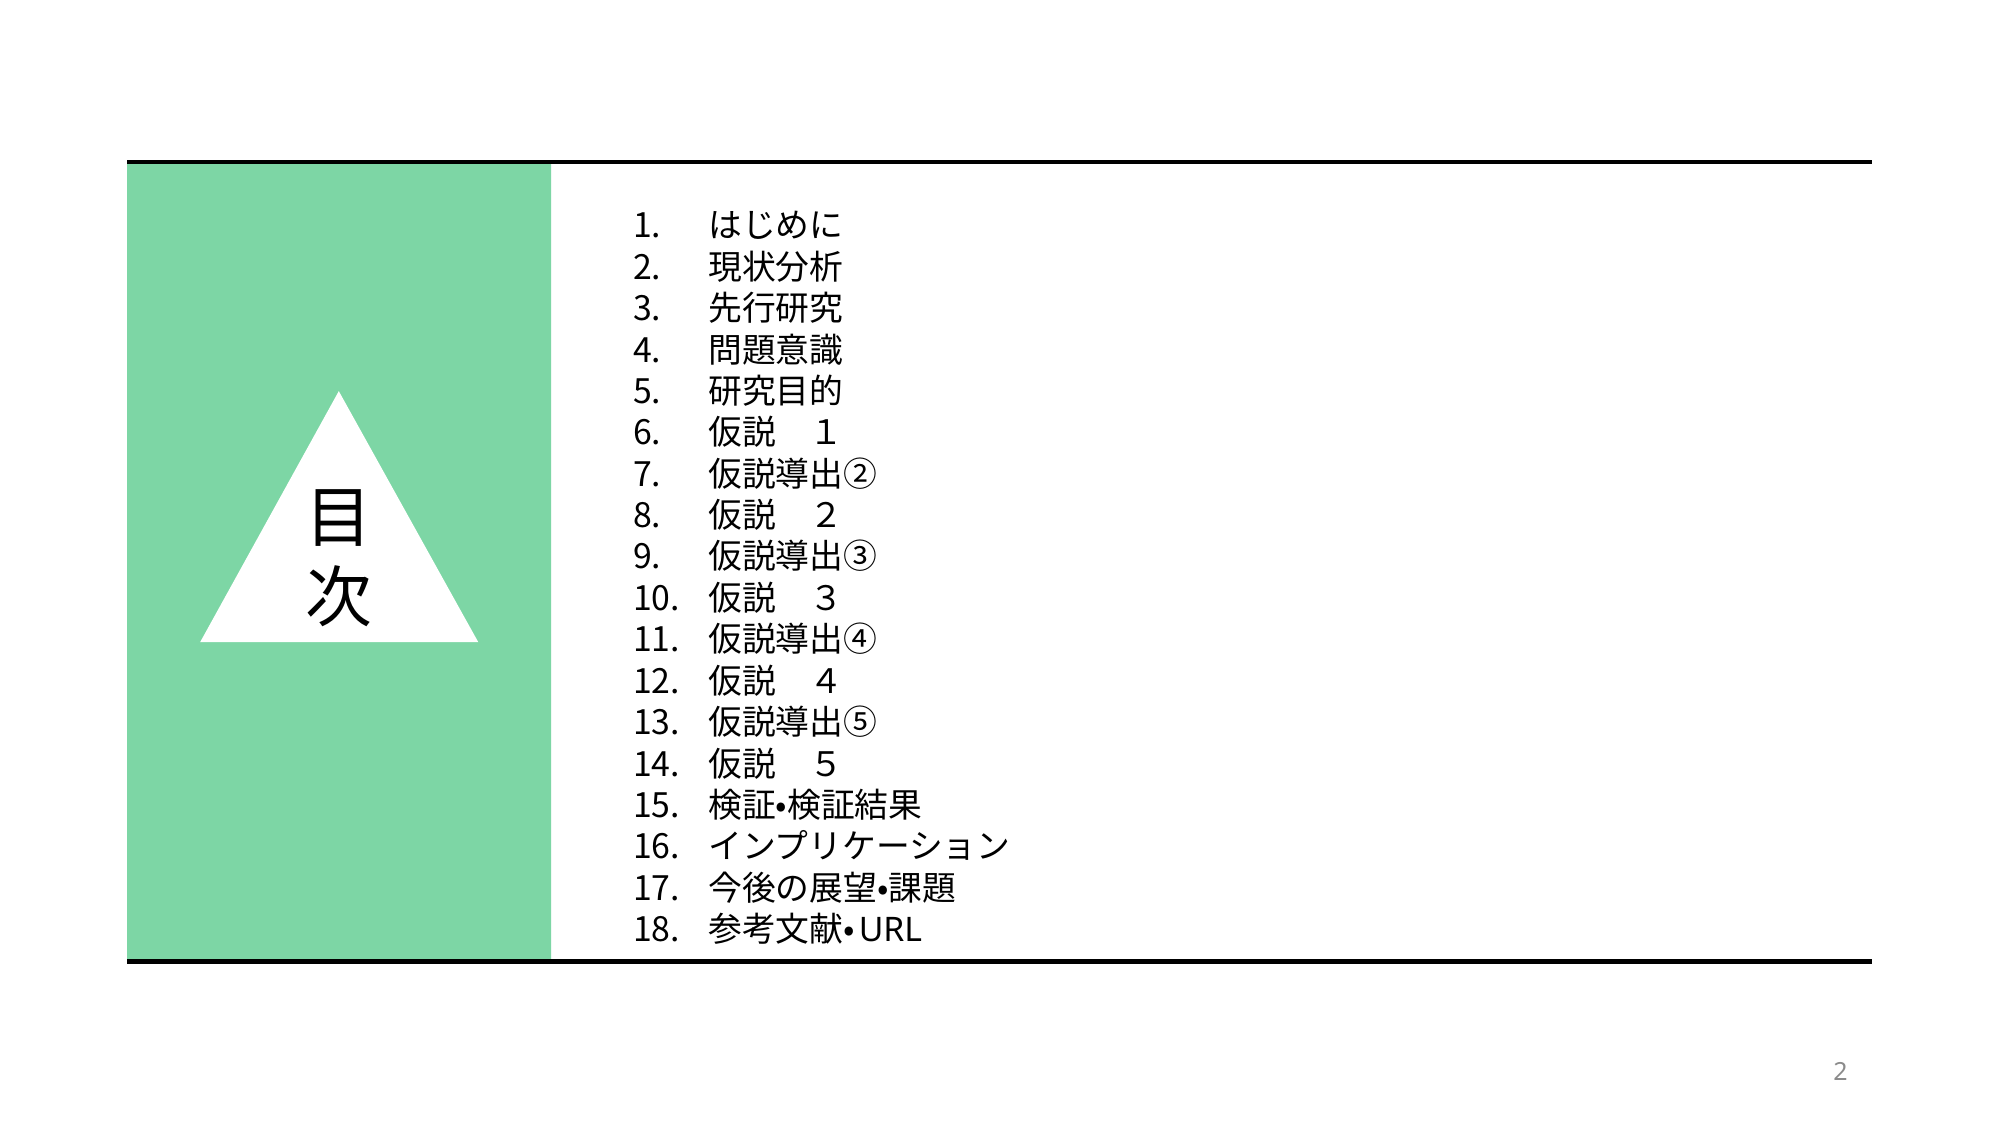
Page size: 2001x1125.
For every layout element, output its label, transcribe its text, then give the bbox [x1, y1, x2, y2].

list はじめに 現状分析 先行研究 問題意識 研究目的 仮説 １ 仮説導出② 仮説 ２ 仮説導出③ 仮説 ３ 仮説導出④ 仮説 ４ 仮説導出⑤ 仮説 ５ 検証・検証結果 インプリケーション 今後の展望・課題 参考文献・URL [551, 164, 1863, 959]
slide_number 2 [1412, 1042, 1863, 1103]
title 目次 [127, 164, 551, 959]
text_box 目次 [198, 388, 481, 644]
